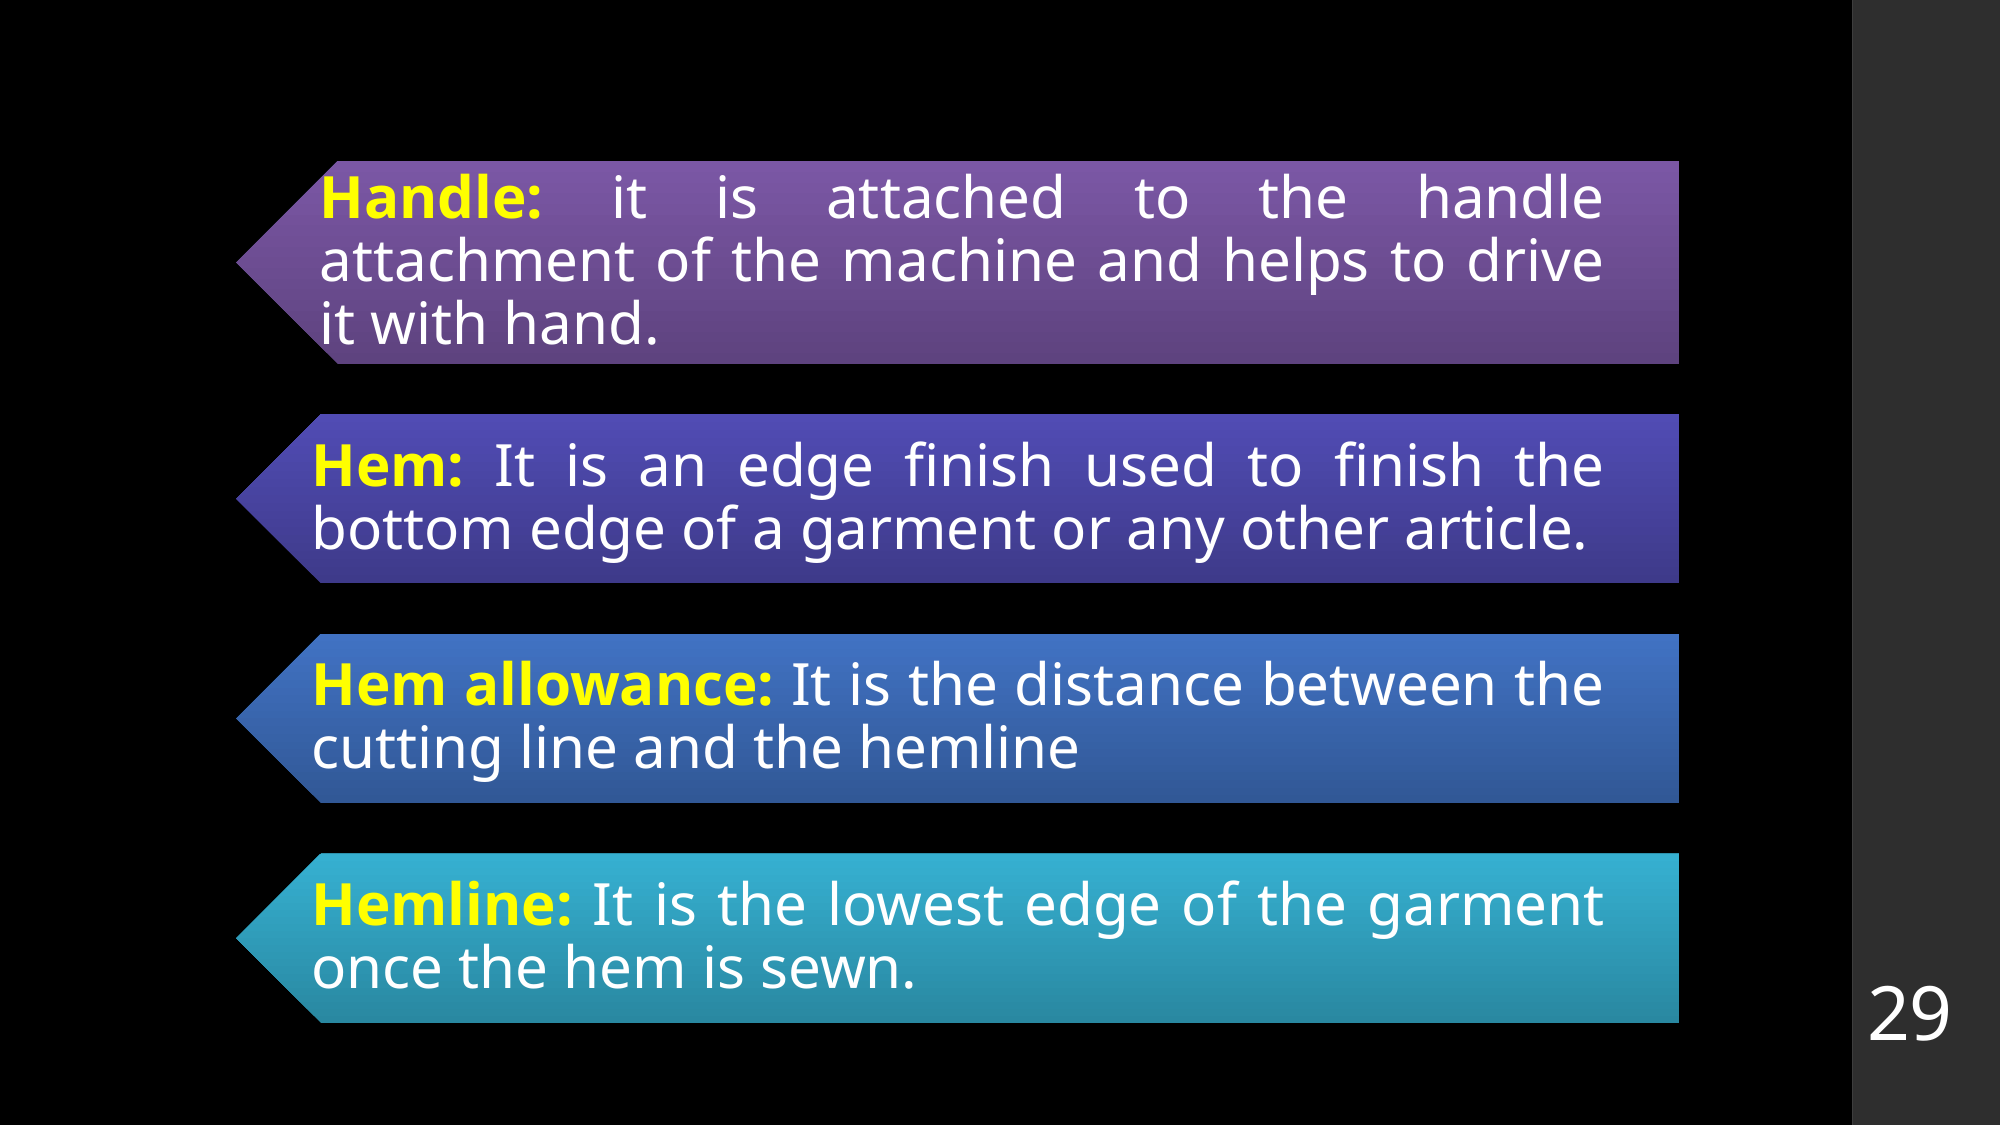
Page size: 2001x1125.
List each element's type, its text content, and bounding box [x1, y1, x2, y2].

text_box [0, 160, 2000, 1024]
slide_number 29 [1862, 1035, 1955, 1057]
